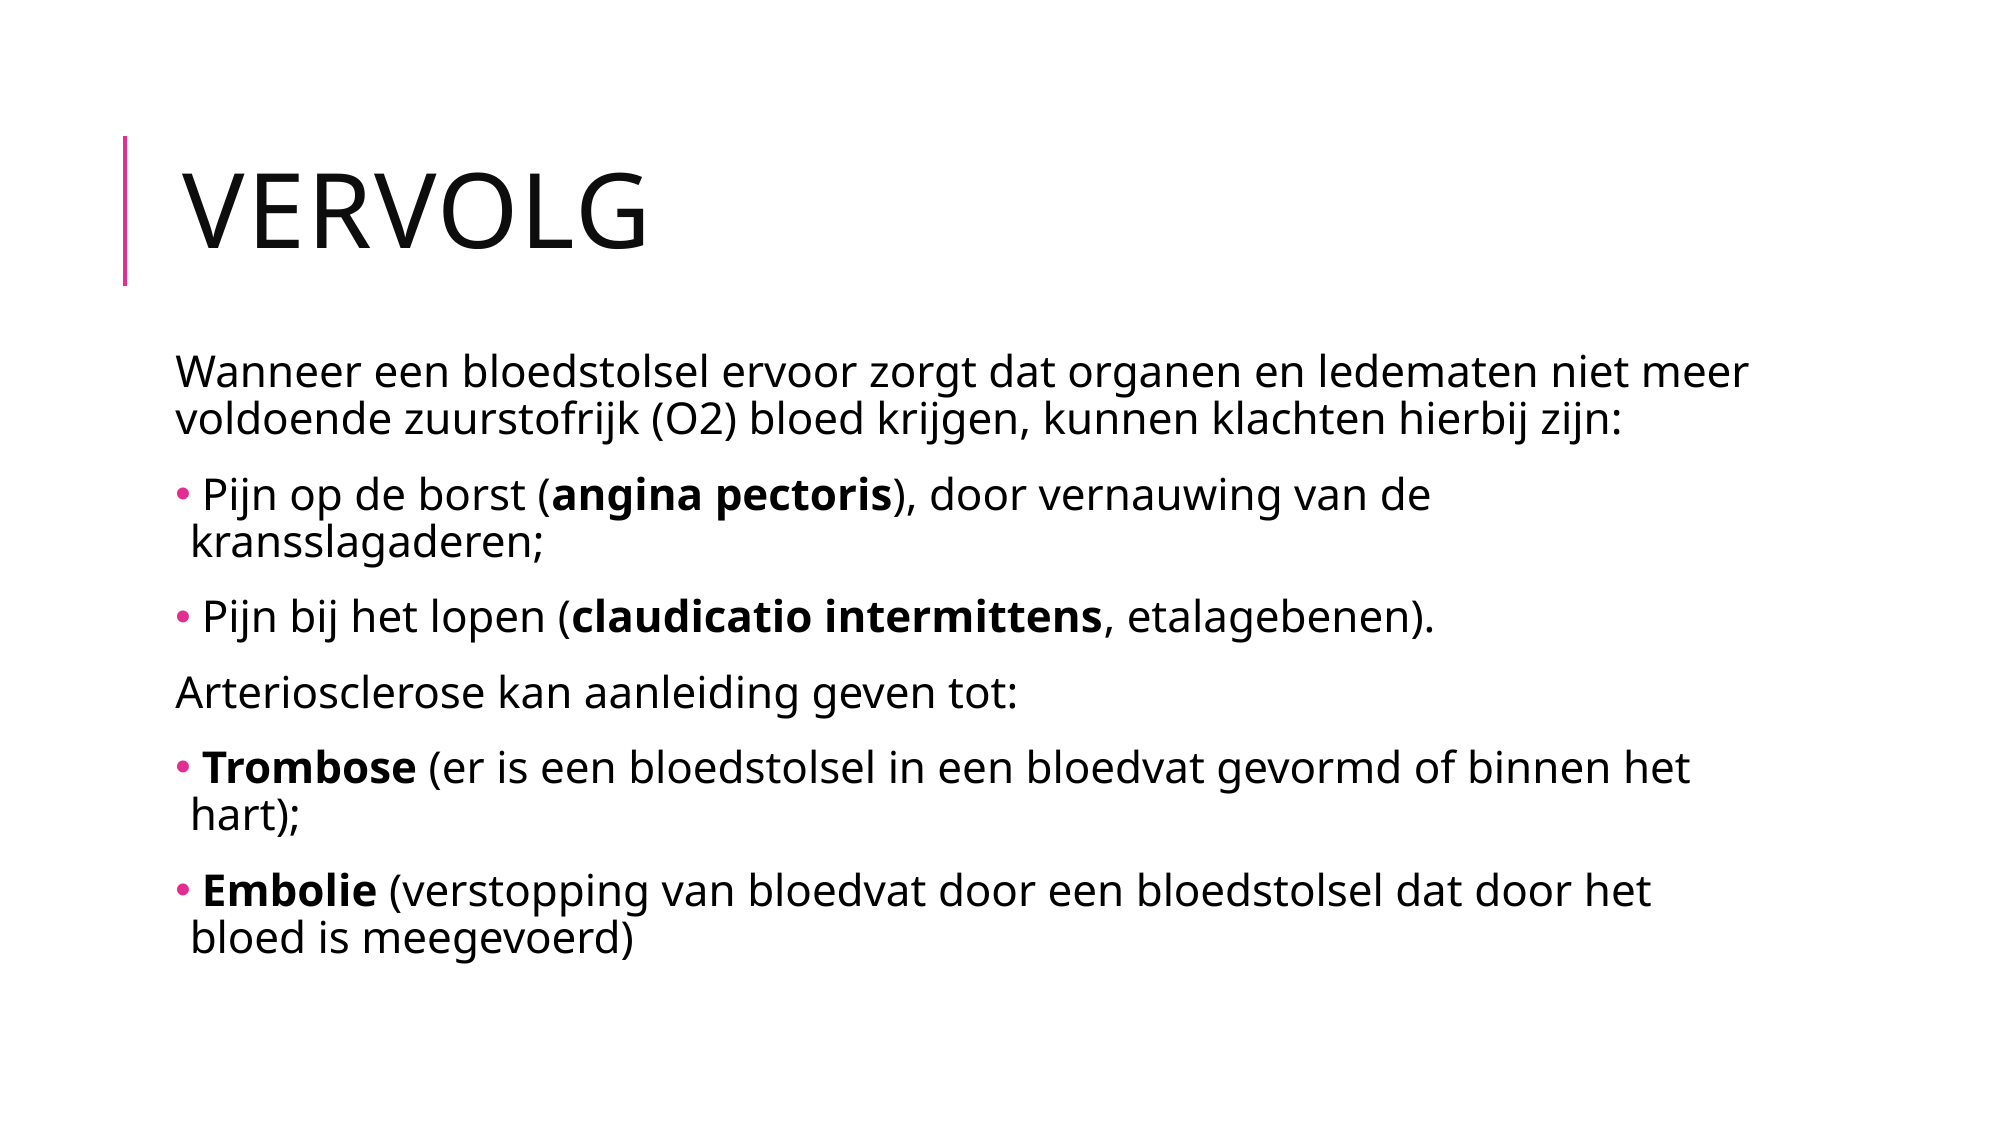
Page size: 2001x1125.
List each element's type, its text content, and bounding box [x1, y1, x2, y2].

list Wanneer een bloedstolsel ervoor zorgt dat organen en ledematen niet meer voldoende zuurstofrijk (O2) bloed krijgen, kunnen klachten hierbij zijn: Pijn op de borst (angina pectoris), door vernauwing van de kransslagaderen; Pijn bij het lopen (claudicatio intermittens, etalagebenen). Arteriosclerose kan aanleiding geven tot: Trombose (er is een bloedstolsel in een bloedvat gevormd of binnen het hart); Embolie (verstopping van bloedvat door een bloedstolsel dat door het bloed is meegevoerd) [168, 341, 1763, 1002]
title vervolg [168, 96, 1763, 341]
